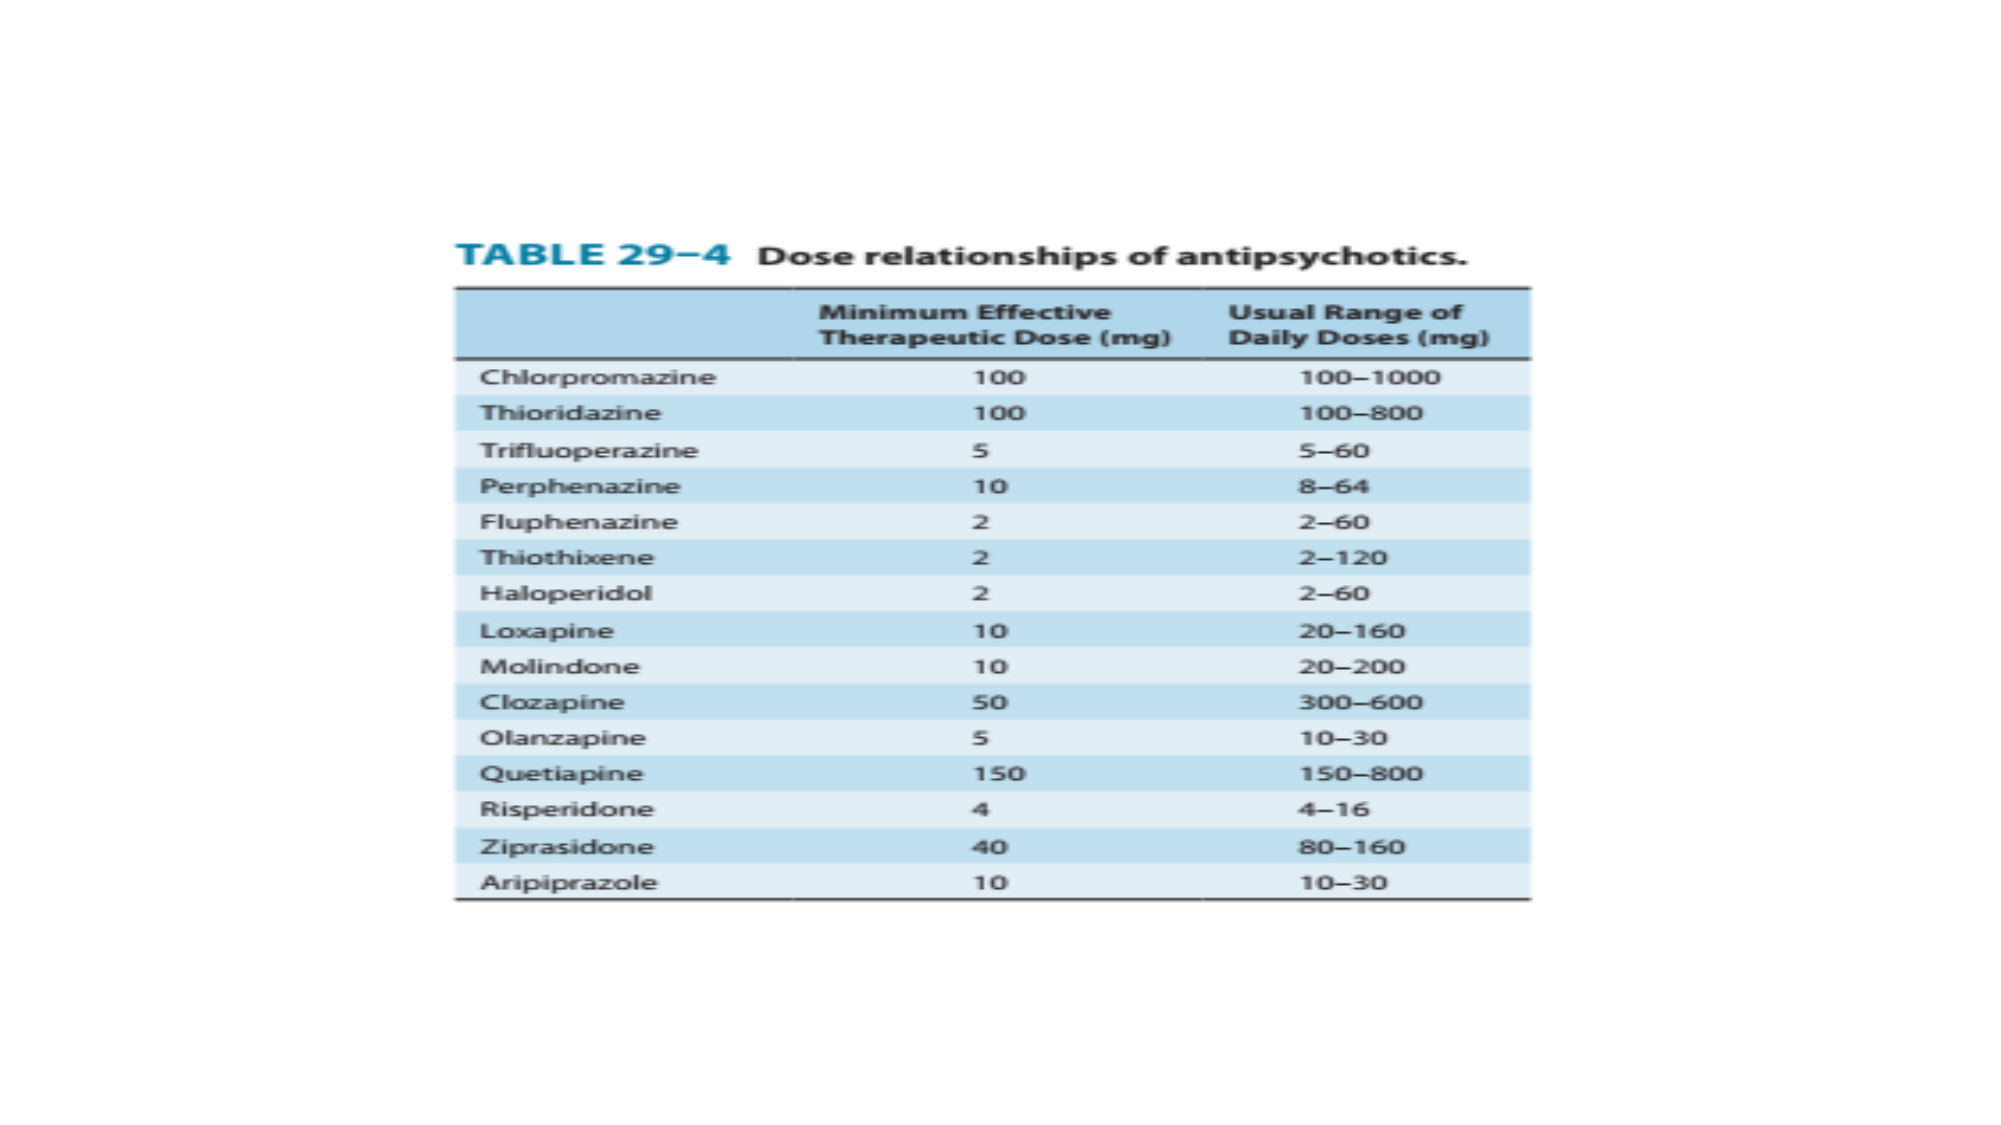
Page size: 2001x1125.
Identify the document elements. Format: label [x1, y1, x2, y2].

picture [415, 219, 1585, 925]
